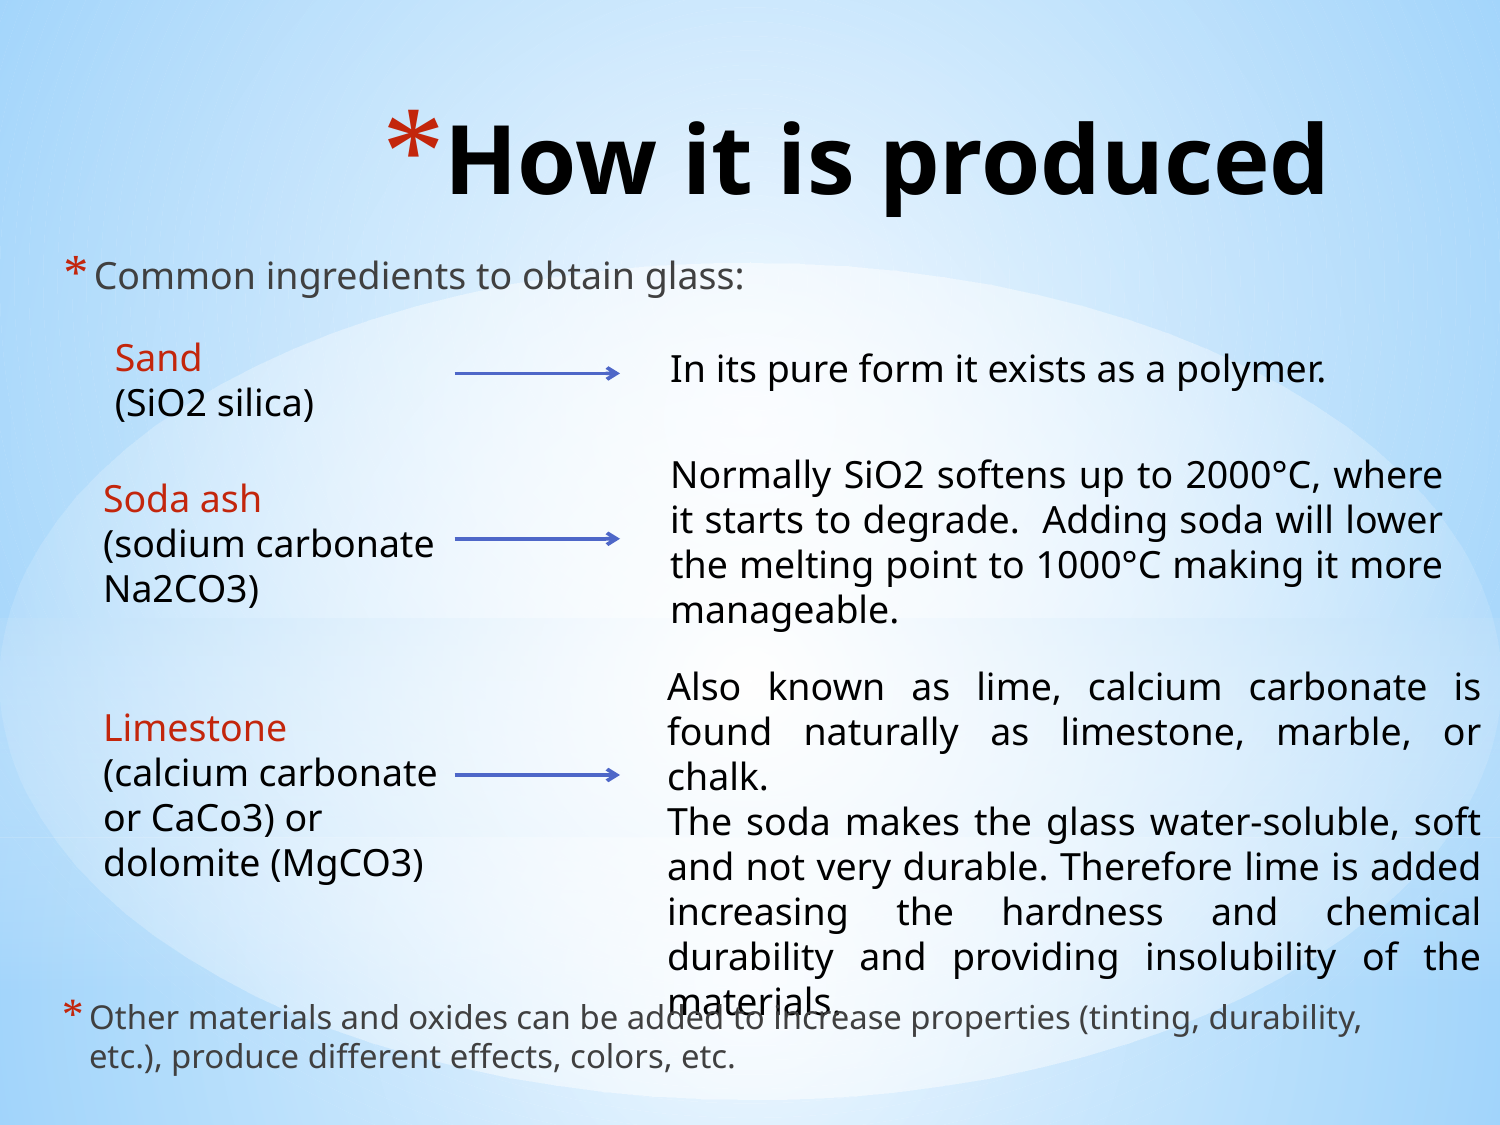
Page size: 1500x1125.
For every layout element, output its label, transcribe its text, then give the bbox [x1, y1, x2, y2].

text_box Other materials and oxides can be added to increase properties (tinting, durability, etc.), produce different effects, colors, etc. [41, 988, 1437, 1085]
text_box Limestone (calcium carbonate or CaCo3) or dolomite (MgCO3) [88, 696, 455, 892]
text_box Also known as lime, calcium carbonate is found naturally as limestone, marble, or chalk. The soda makes the glass water-soluble, soft and not very durable. Therefore lime is added increasing the hardness and chemical durability and providing insolubility of the materials. [652, 655, 1497, 1076]
list Common ingredients to obtain glass: [40, 244, 963, 341]
text_box Sand (SiO2 silica) [100, 326, 420, 431]
text_box Normally SiO2 softens up to 2000°C, where it starts to degrade. Adding soda will lower the melting point to 1000°C making it more manageable. [655, 443, 1459, 639]
text_box In its pure form it exists as a polymer. [655, 337, 1459, 443]
text_box Soda ash (sodium carbonate Na2CO3) [88, 467, 455, 618]
title How it is produced [277, 91, 1346, 279]
